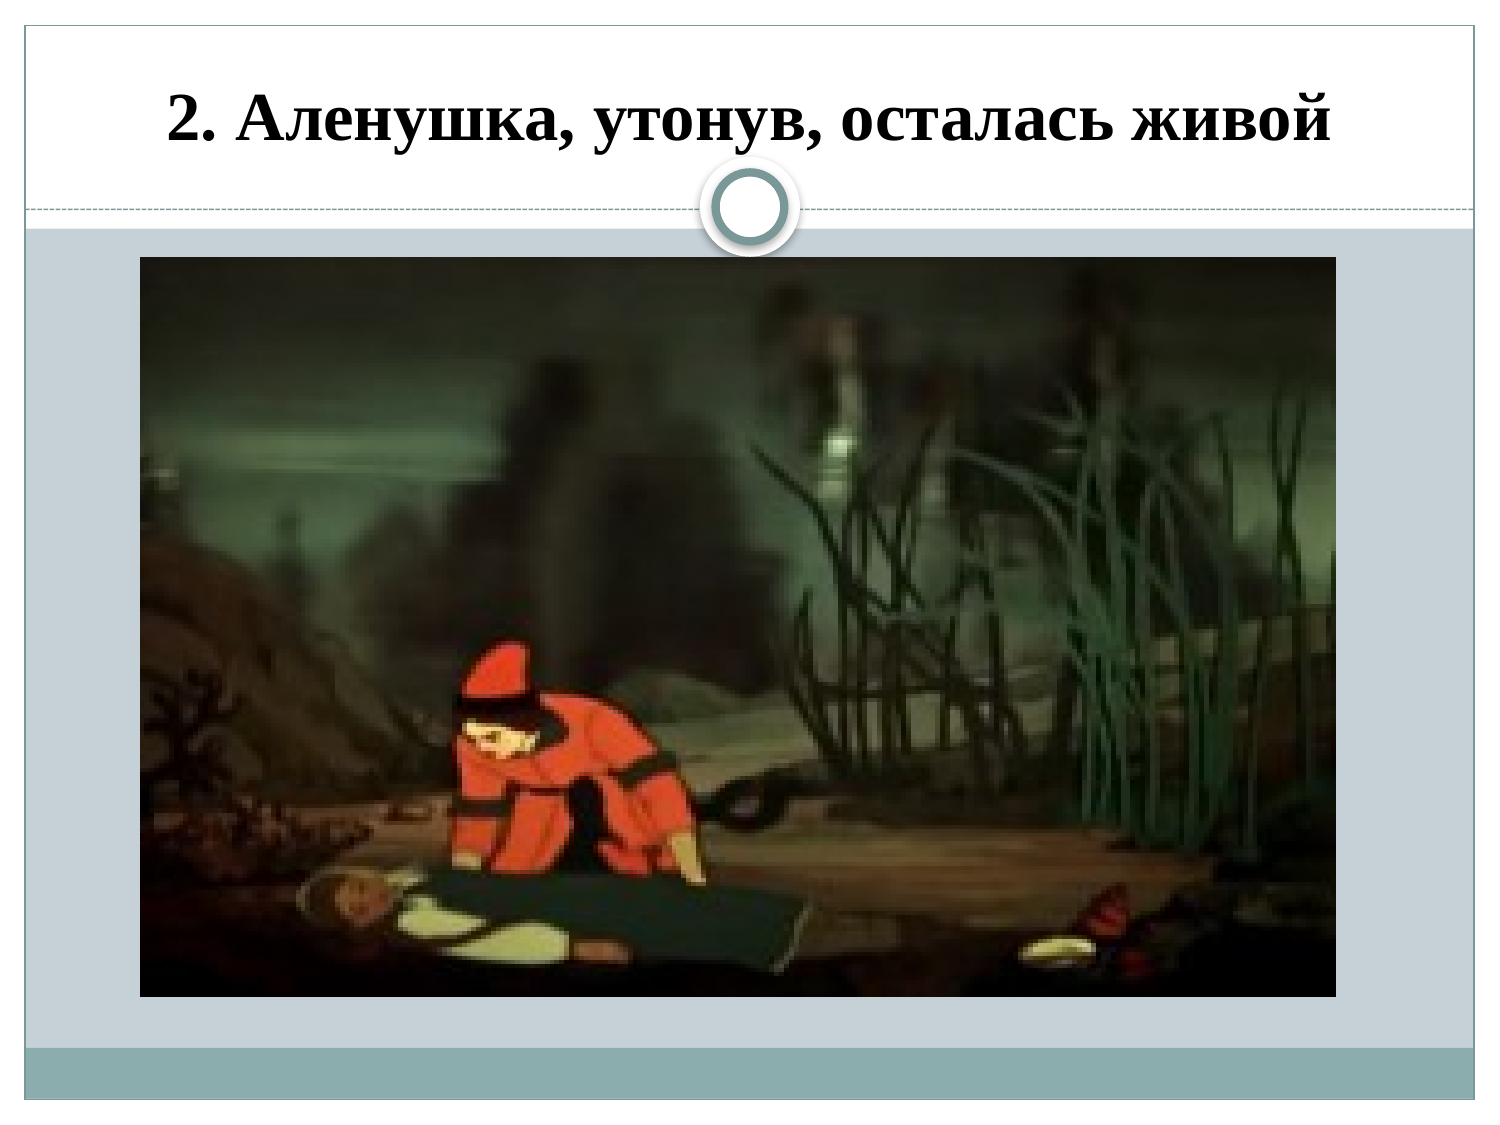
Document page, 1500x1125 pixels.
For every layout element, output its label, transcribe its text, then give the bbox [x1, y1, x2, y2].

title 2. Аленушка, утонув, осталась живой [49, 37, 1450, 163]
picture [140, 257, 1337, 997]
